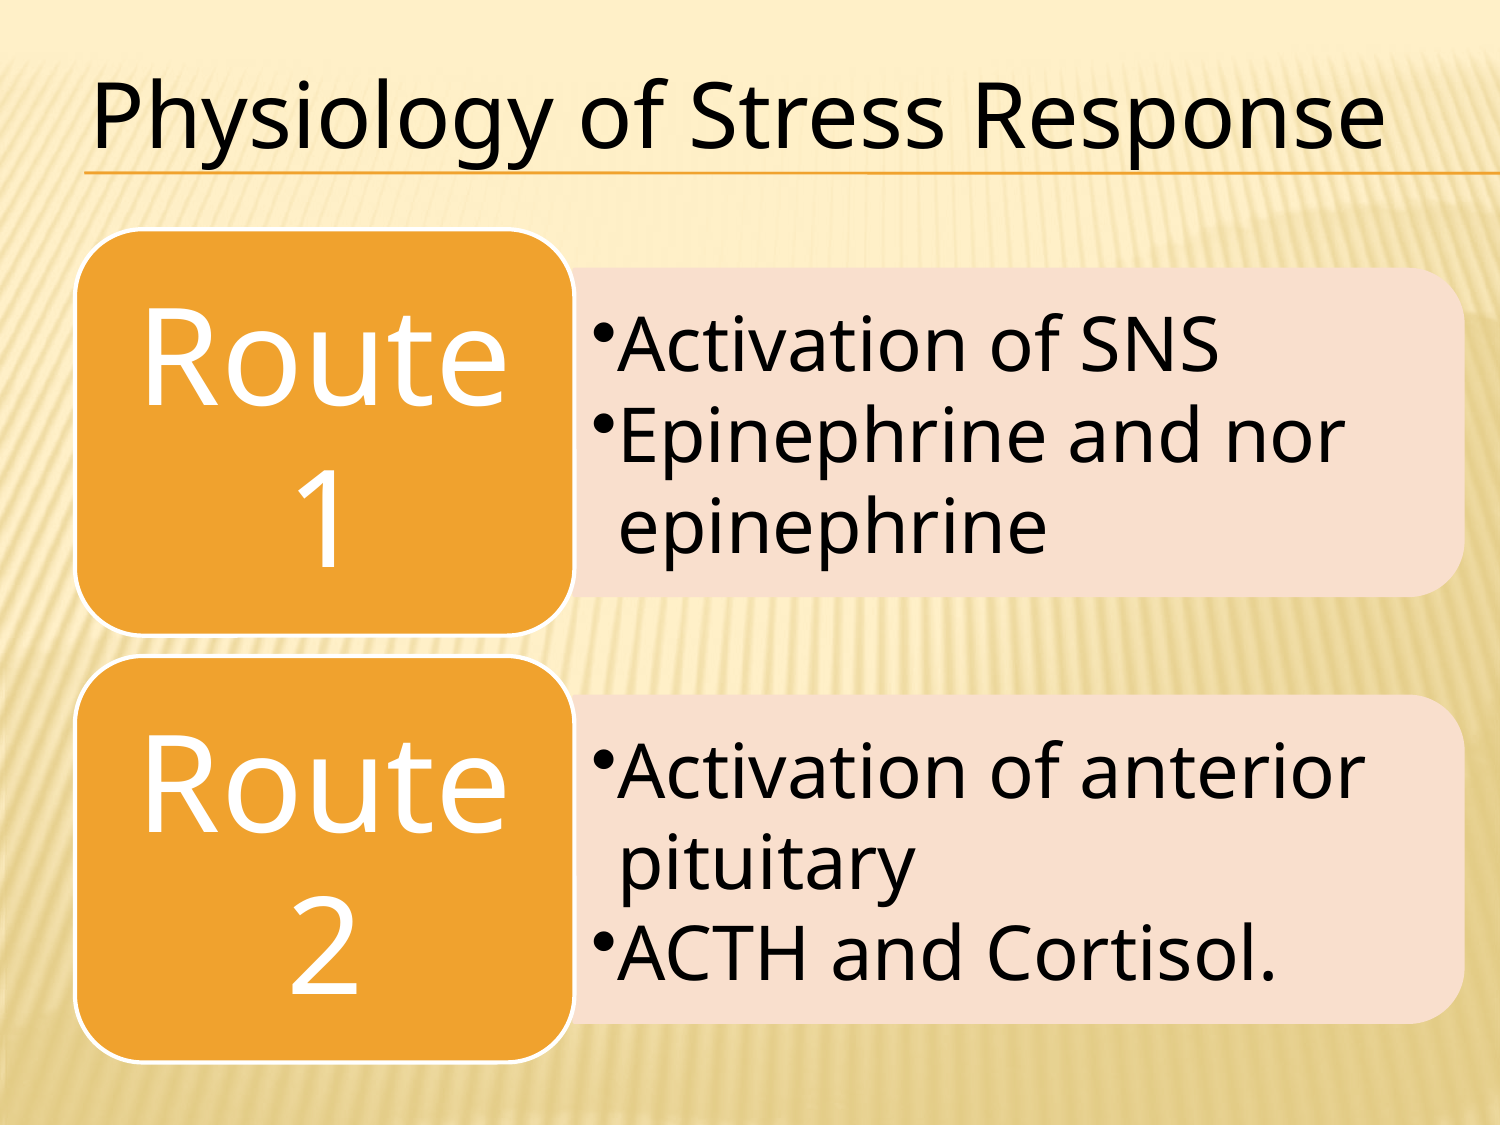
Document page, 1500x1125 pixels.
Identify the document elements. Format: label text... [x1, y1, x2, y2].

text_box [74, 228, 1463, 1063]
text_box Physiology of Stress Response [75, 49, 1450, 175]
